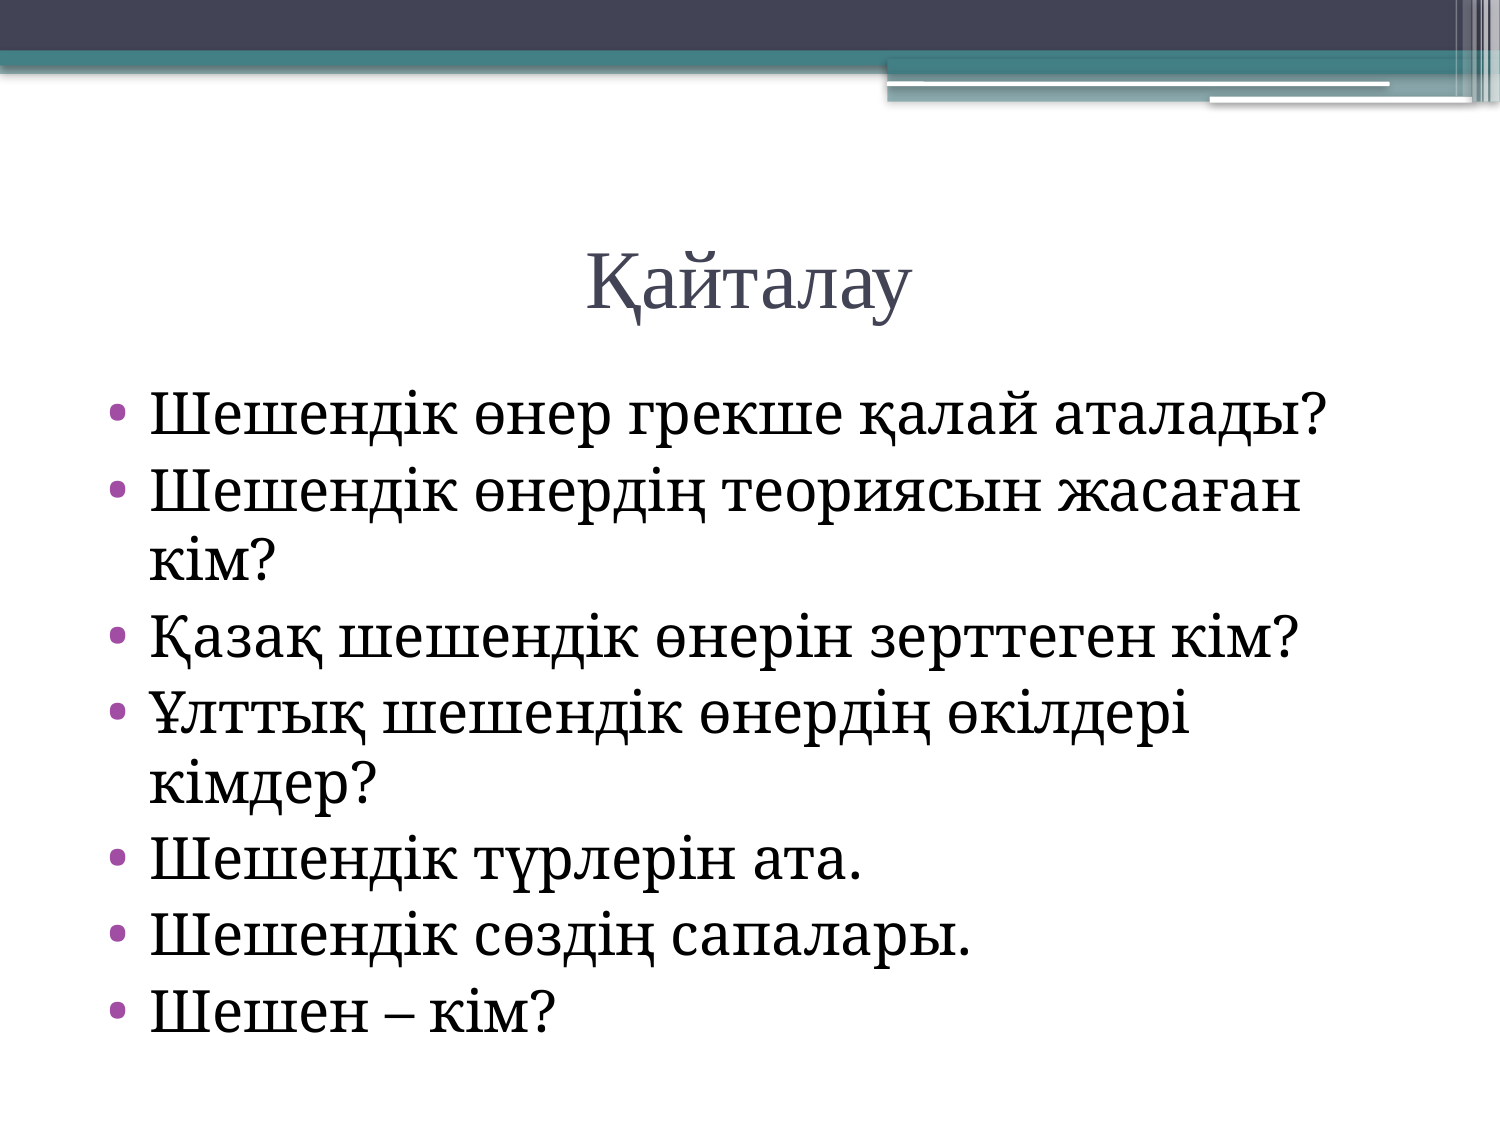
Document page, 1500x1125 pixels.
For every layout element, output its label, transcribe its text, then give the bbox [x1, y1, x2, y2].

title Қайталау [75, 187, 1425, 363]
list Шешендік өнер грекше қалай аталады? Шешендік өнердің теориясын жасаған кім? Қазақ шешендік өнерін зерттеген кім? Ұлттық шешендік өнердің өкілдері кімдер? Шешендік түрлерін ата. Шешендік сөздің сапалары. Шешен – кім? [75, 368, 1425, 1079]
